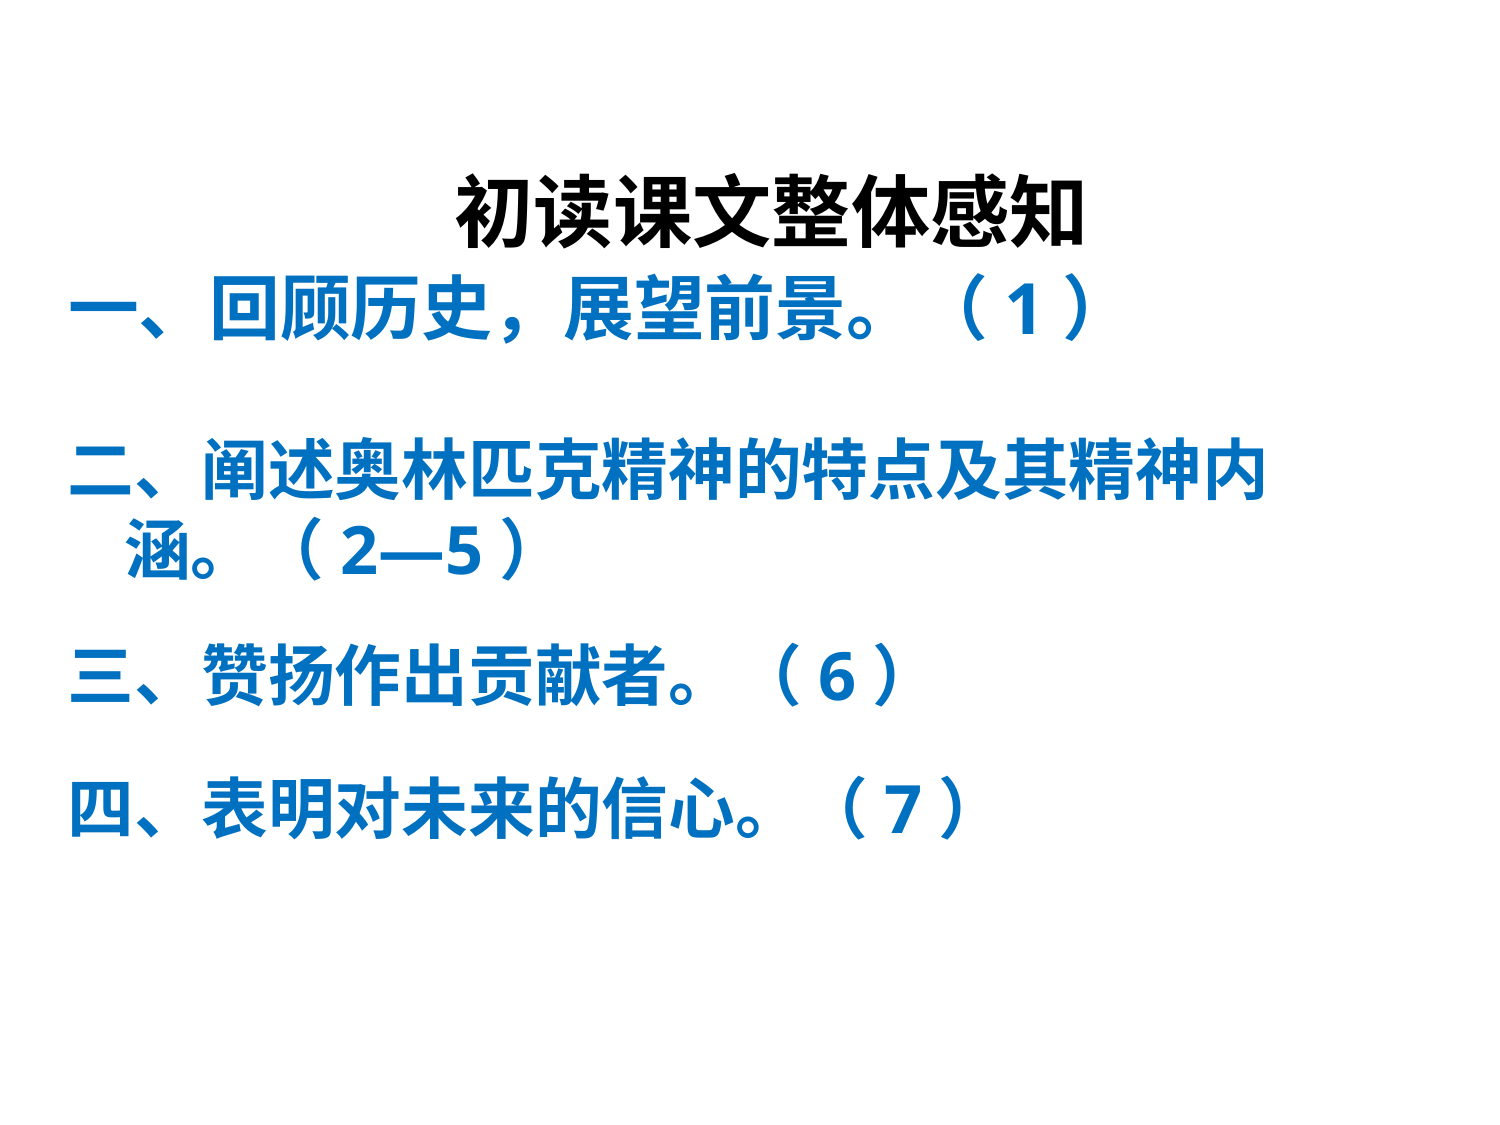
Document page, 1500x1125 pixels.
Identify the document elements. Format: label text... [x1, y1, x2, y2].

text_box 二、阐述奥林匹克精神的特点及其精神内涵。（2—5） [53, 420, 1376, 626]
text_box 四、表明对未来的信心。（7） [53, 759, 1412, 925]
text_box 三、赞扬作出贡献者。（6） [53, 626, 1400, 759]
title 初读课文整体感知 [96, 116, 1448, 305]
list 一、回顾历史，展望前景。（1） [52, 255, 1448, 387]
